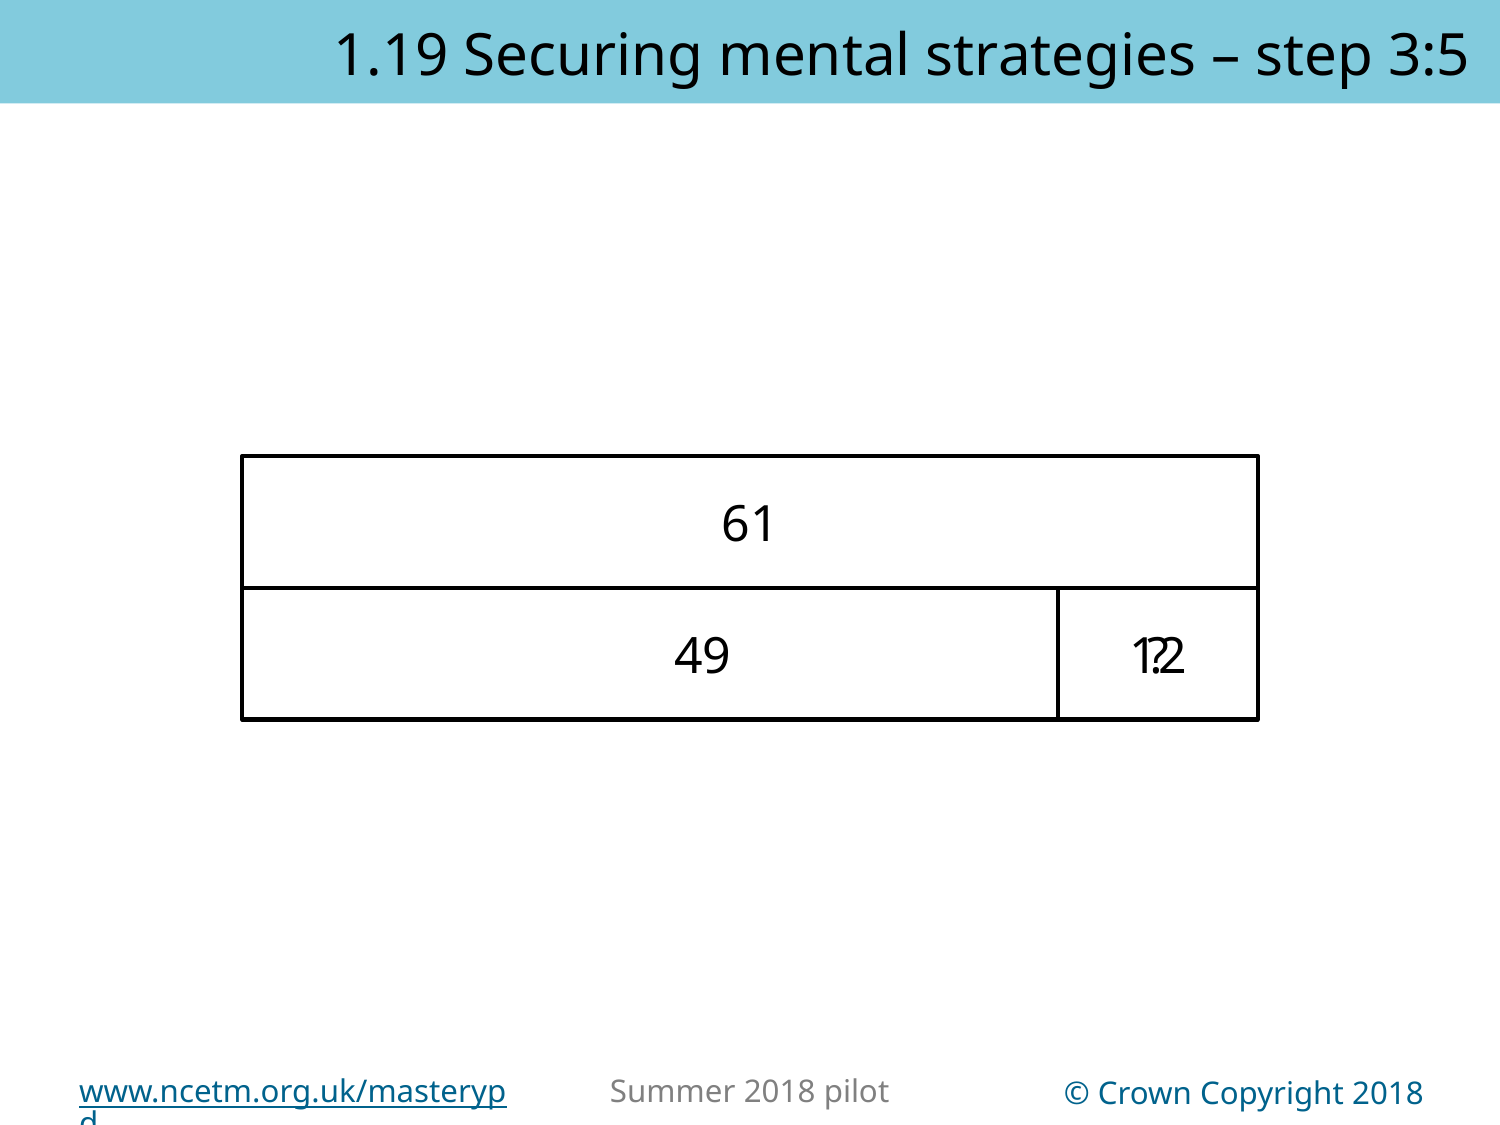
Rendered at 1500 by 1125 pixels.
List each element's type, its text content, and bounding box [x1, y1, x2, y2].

text_box [242, 456, 1258, 587]
text_box [1058, 587, 1258, 720]
text_box [242, 587, 1058, 720]
text_box 12 [1096, 615, 1221, 691]
list 1.19 Securing mental strategies – step 3:5 [0, 0, 1500, 104]
text_box 61 [685, 484, 815, 560]
